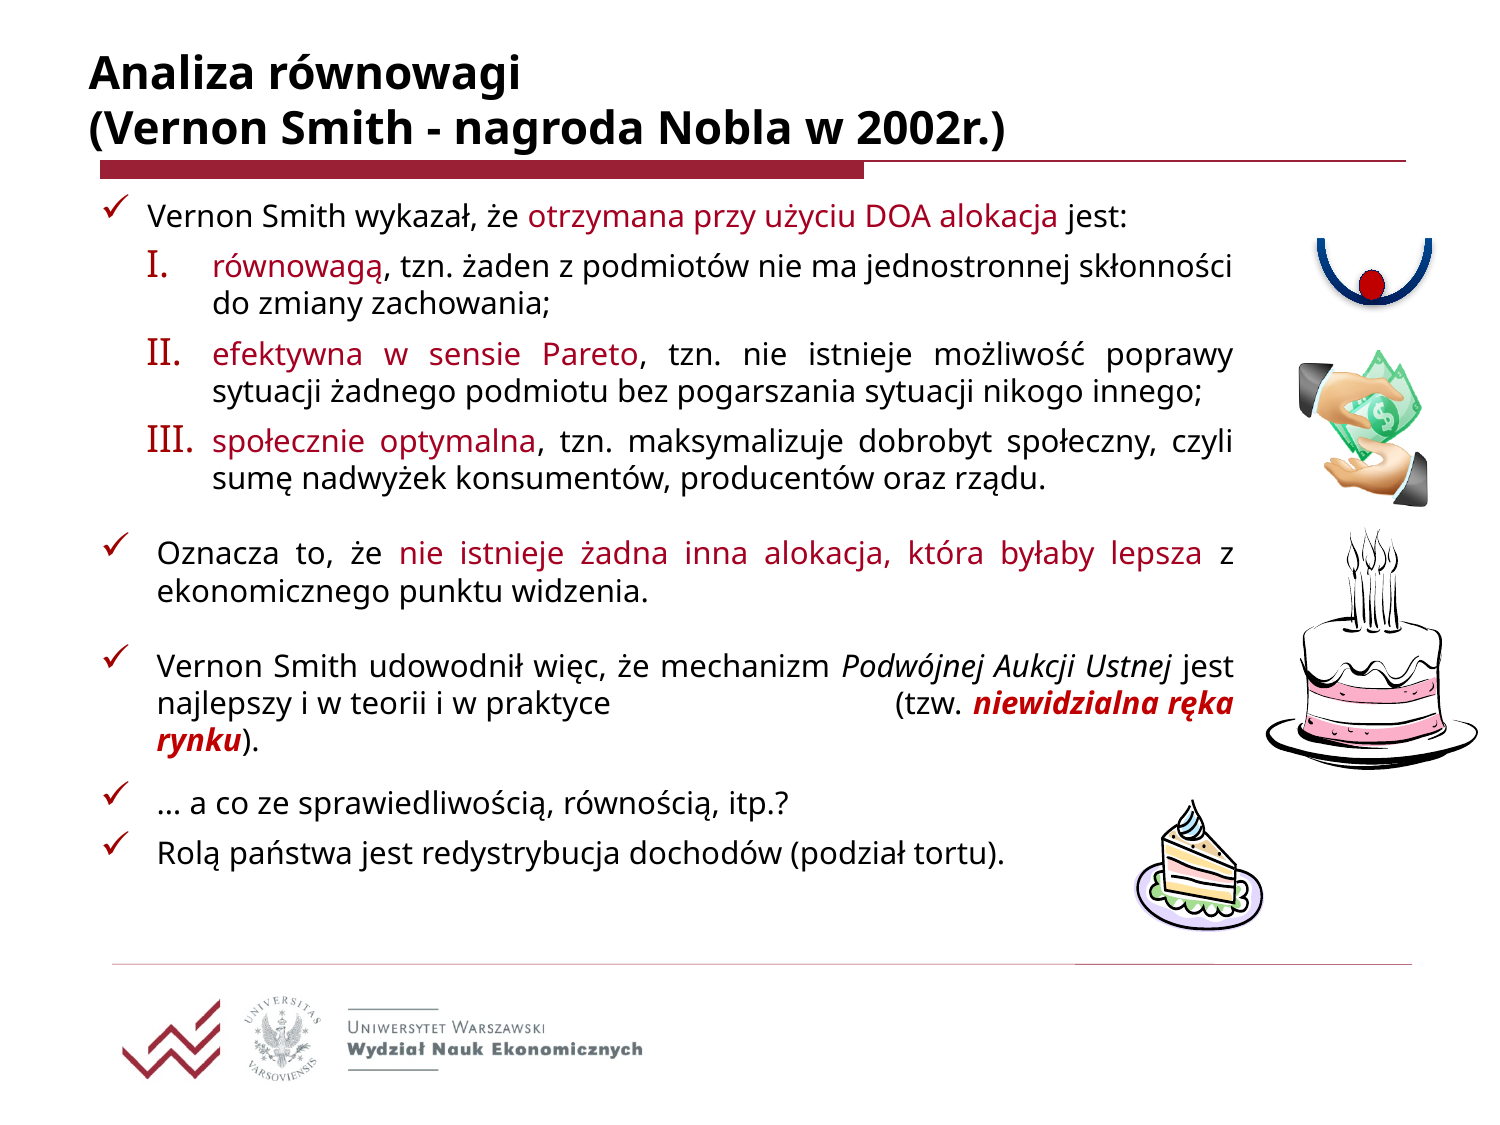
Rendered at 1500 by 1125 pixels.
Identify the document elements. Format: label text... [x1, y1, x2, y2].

picture [1265, 526, 1479, 773]
title Analiza równowagi (Vernon Smith - nagroda Nobla w 2002r.) [88, 30, 1402, 166]
picture [1132, 798, 1266, 934]
text_box [1359, 269, 1385, 301]
text_box [1316, 238, 1360, 304]
picture [75, 952, 688, 1125]
list Vernon Smith wykazał, że otrzymana przy użyciu DOA alokacja jest: równowagą, tzn. żaden z podmiotów nie ma jednostronnej skłonności do zmiany zachowania; efektywna w sensie Pareto, tzn. nie istnieje możliwość poprawy sytuacji żadnego podmiotu bez pogarszania sytuacji nikogo innego; społecznie optymalna, tzn. maksymalizuje dobrobyt społeczny, czyli sumę nadwyżek konsumentów, producentów oraz rządu. Oznacza to, że nie istnieje żadna inna alokacja, która byłaby lepsza z ekonomicznego punktu widzenia. Vernon Smith udowodnił więc, że mechanizm Podwójnej Aukcji Ustnej jest najlepszy i w teorii i w praktyce (tzw. niewidzialna ręka rynku). … a co ze sprawiedliwością, równością, itp.? Rolą państwa jest redystrybucja dochodów (podział tortu). [100, 196, 1235, 1045]
picture [1296, 350, 1430, 511]
text_box [1383, 238, 1433, 305]
